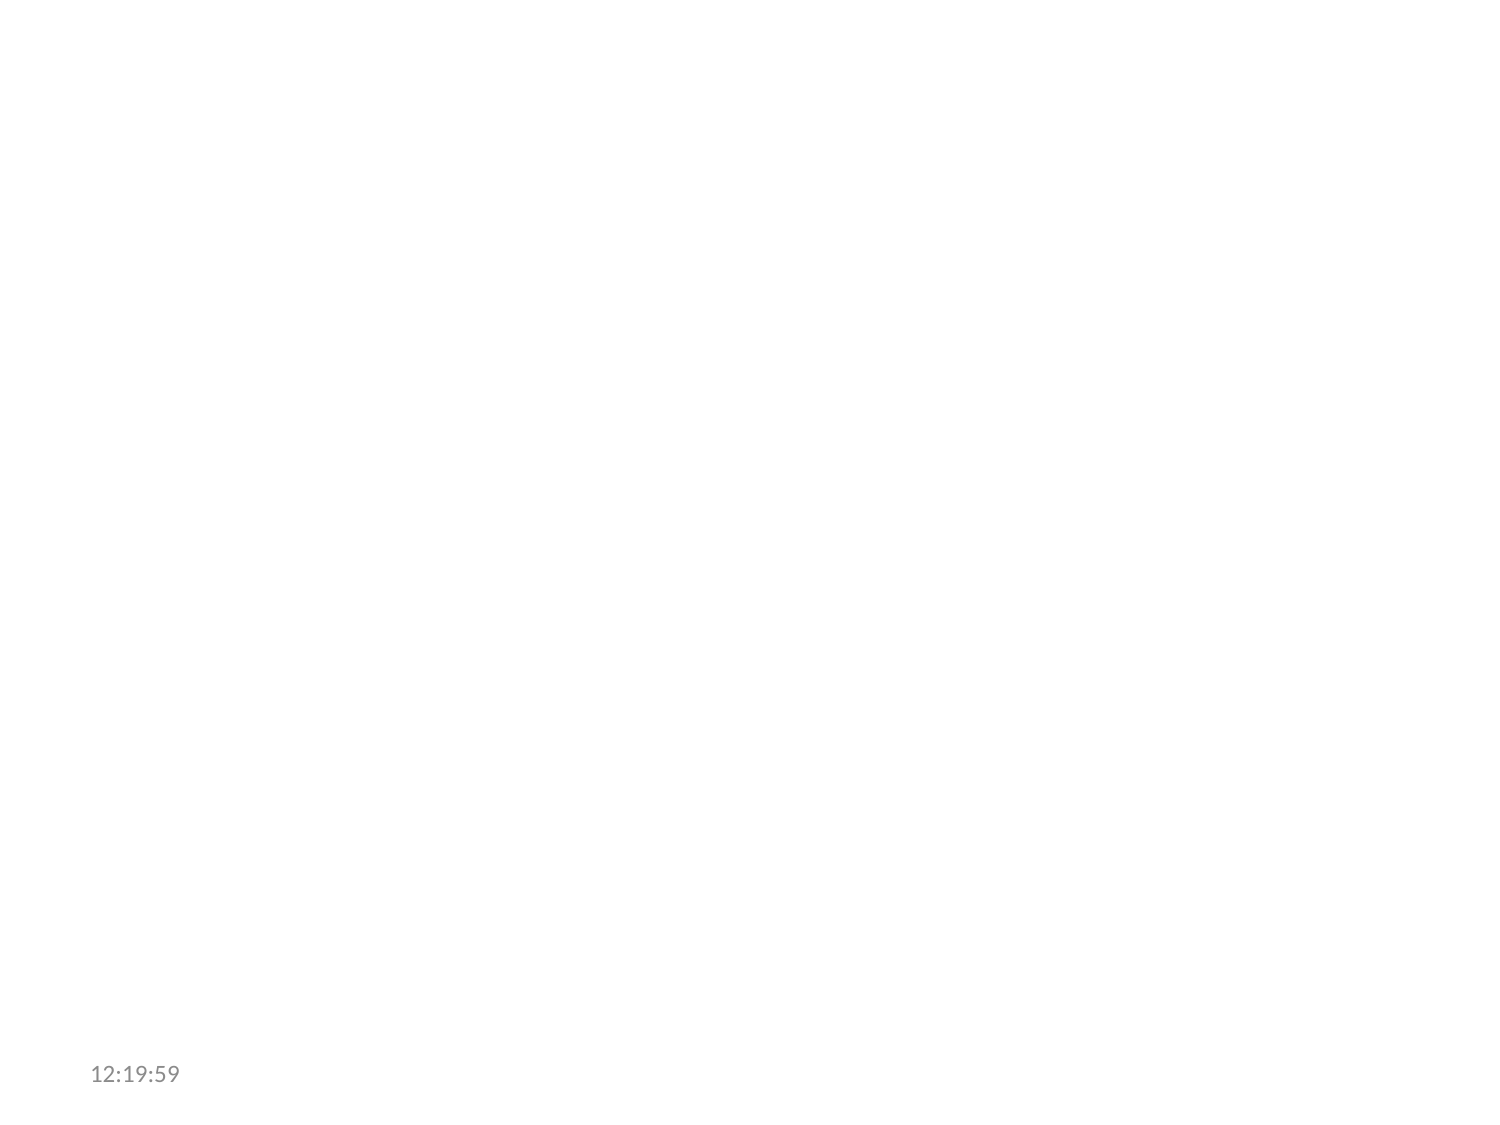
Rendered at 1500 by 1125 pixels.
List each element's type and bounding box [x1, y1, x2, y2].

slide_number [75, 1042, 425, 1103]
